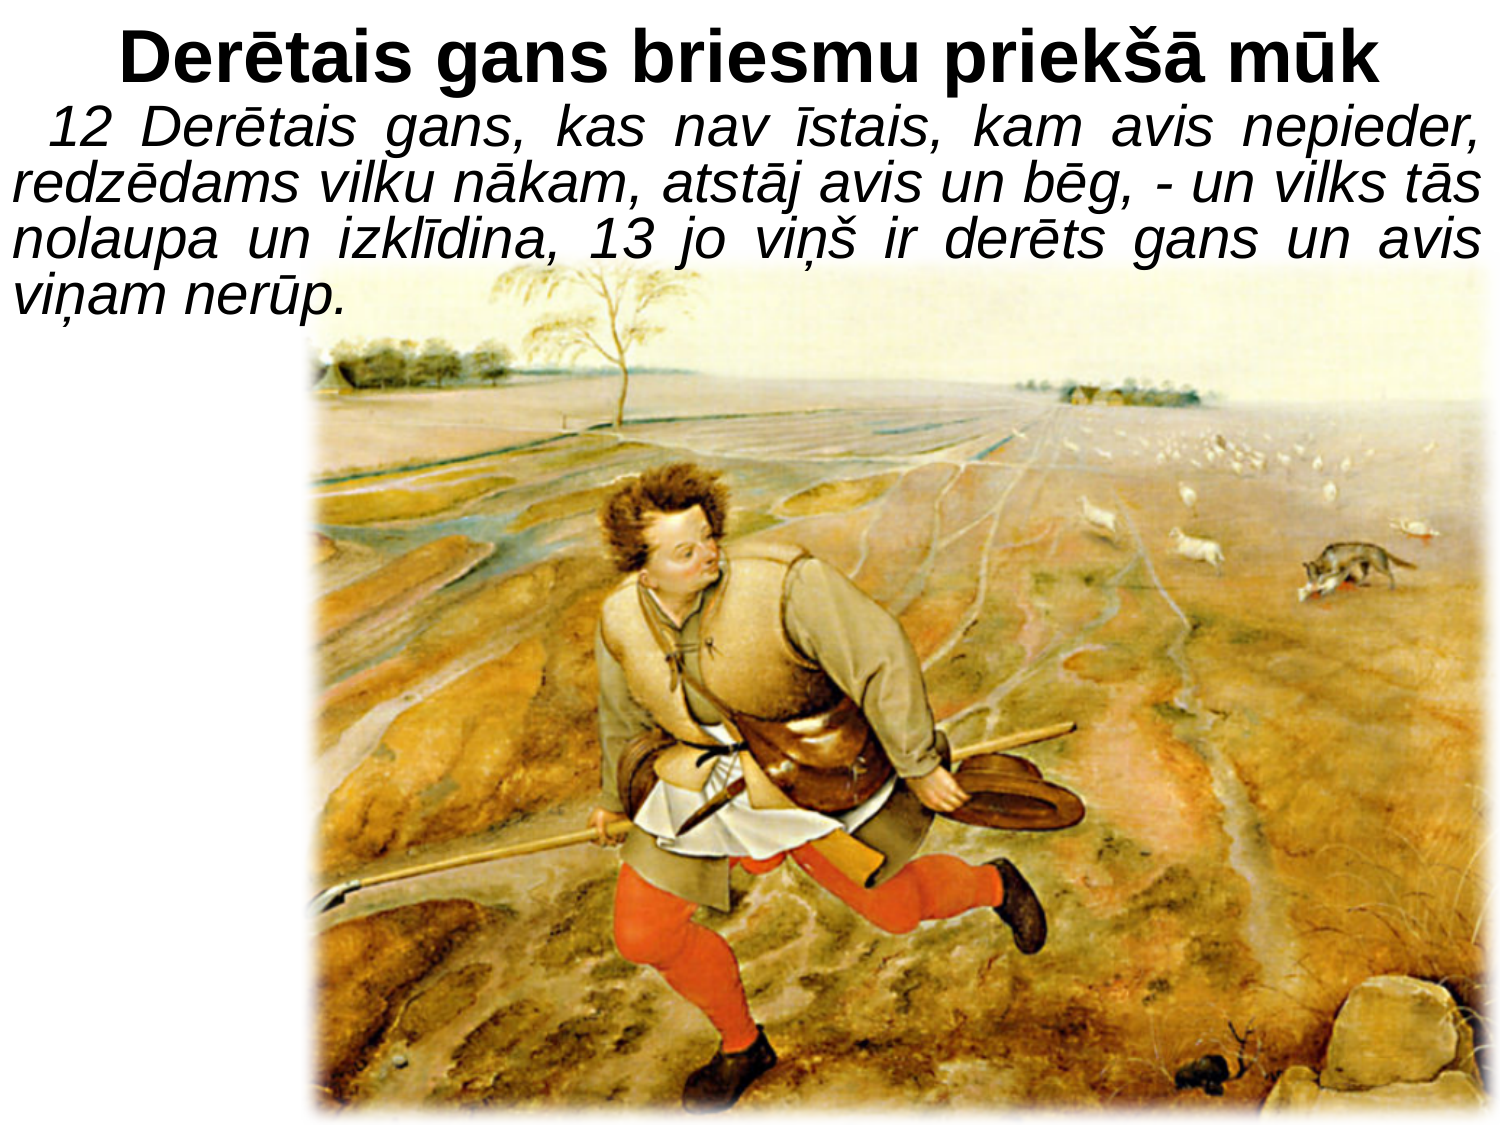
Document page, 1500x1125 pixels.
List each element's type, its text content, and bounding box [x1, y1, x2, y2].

list 12 Derētais gans, kas nav īstais, kam avis nepieder, redzēdams vilku nākam, atstāj avis un bēg, - un vilks tās nolaupa un izklīdina, 13 jo viņš ir derēts gans un avis viņam nerūp. [0, 105, 1500, 268]
picture [300, 250, 1500, 1125]
text_box Derētais gans briesmu priekšā mūk [0, 0, 1500, 105]
